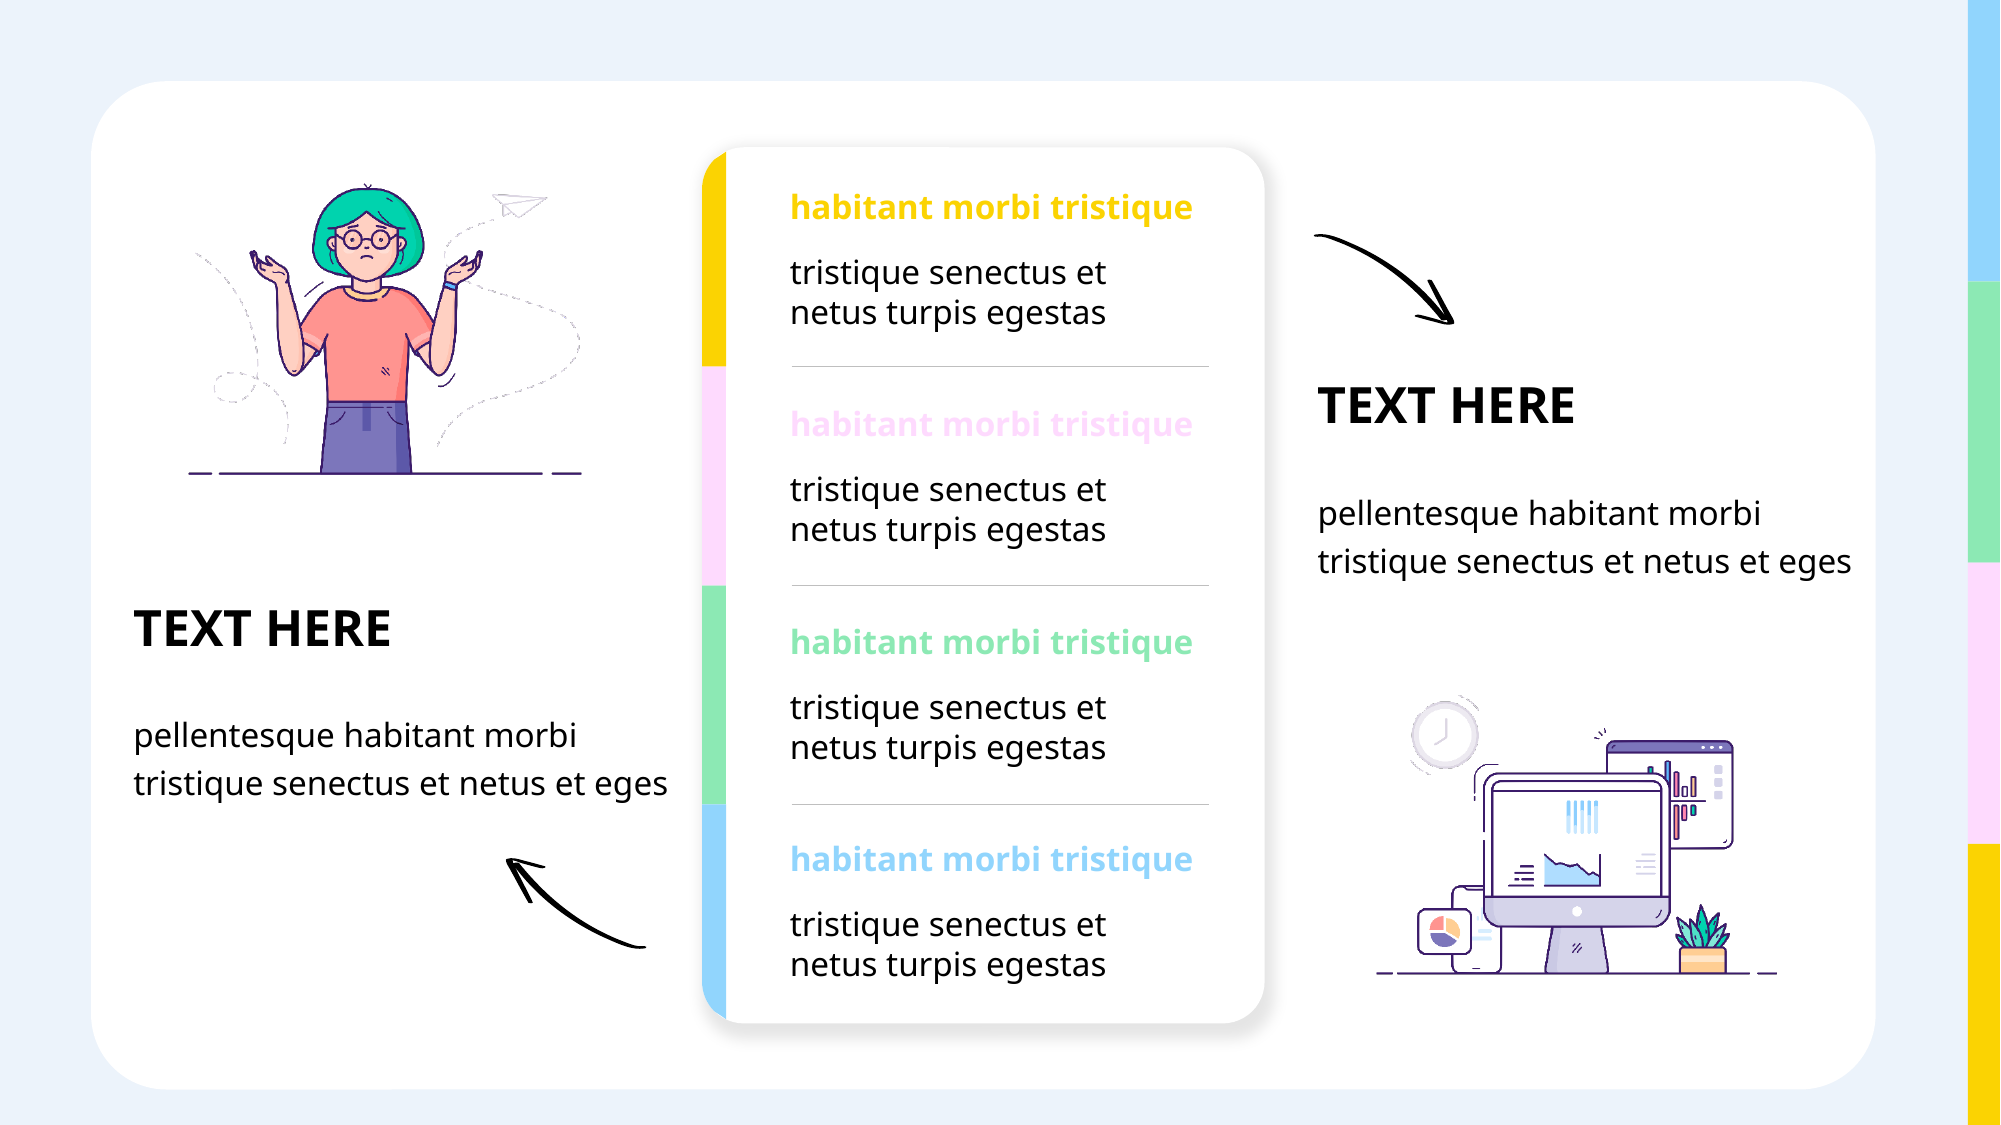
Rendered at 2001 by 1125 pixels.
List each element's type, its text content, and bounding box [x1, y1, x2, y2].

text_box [775, 831, 1228, 993]
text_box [775, 613, 1228, 775]
text_box [0, 0, 1967, 1125]
text_box pellentesque habitant morbi tristique senectus et netus et eges [1302, 476, 1876, 588]
text_box TEXT HERE [118, 588, 663, 664]
text_box [505, 858, 647, 949]
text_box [775, 178, 1228, 340]
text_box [1967, 0, 2000, 1125]
text_box TEXT HERE [1302, 366, 1847, 442]
text_box [1313, 234, 1455, 325]
text_box [701, 368, 727, 586]
text_box [727, 146, 1266, 1025]
text_box [701, 149, 728, 368]
text_box [701, 803, 728, 1022]
text_box pellentesque habitant morbi tristique senectus et netus et eges [118, 699, 692, 810]
picture [120, 130, 661, 537]
picture [1304, 633, 1845, 1039]
text_box [701, 586, 727, 803]
text_box [90, 80, 1877, 1091]
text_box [775, 396, 1228, 558]
